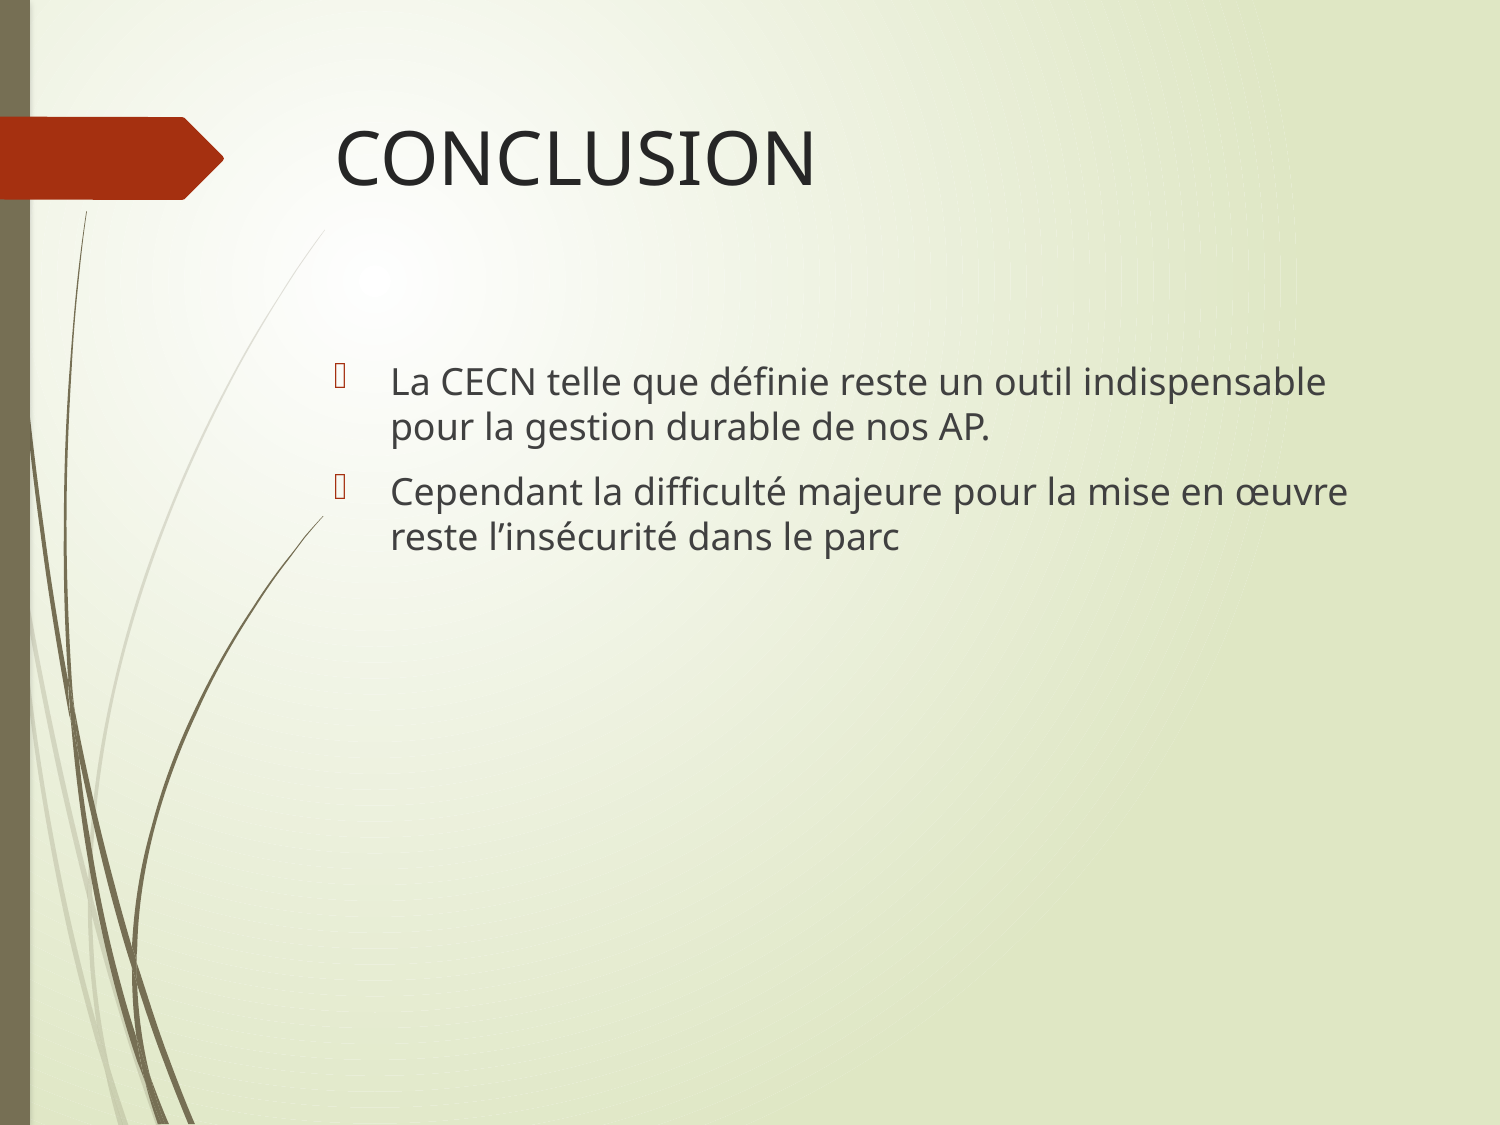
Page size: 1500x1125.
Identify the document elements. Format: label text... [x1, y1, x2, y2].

title CONCLUSION [319, 102, 1400, 313]
list La CECN telle que définie reste un outil indispensable pour la gestion durable de nos AP. Cependant la difficulté majeure pour la mise en œuvre reste l’insécurité dans le parc [318, 350, 1400, 970]
